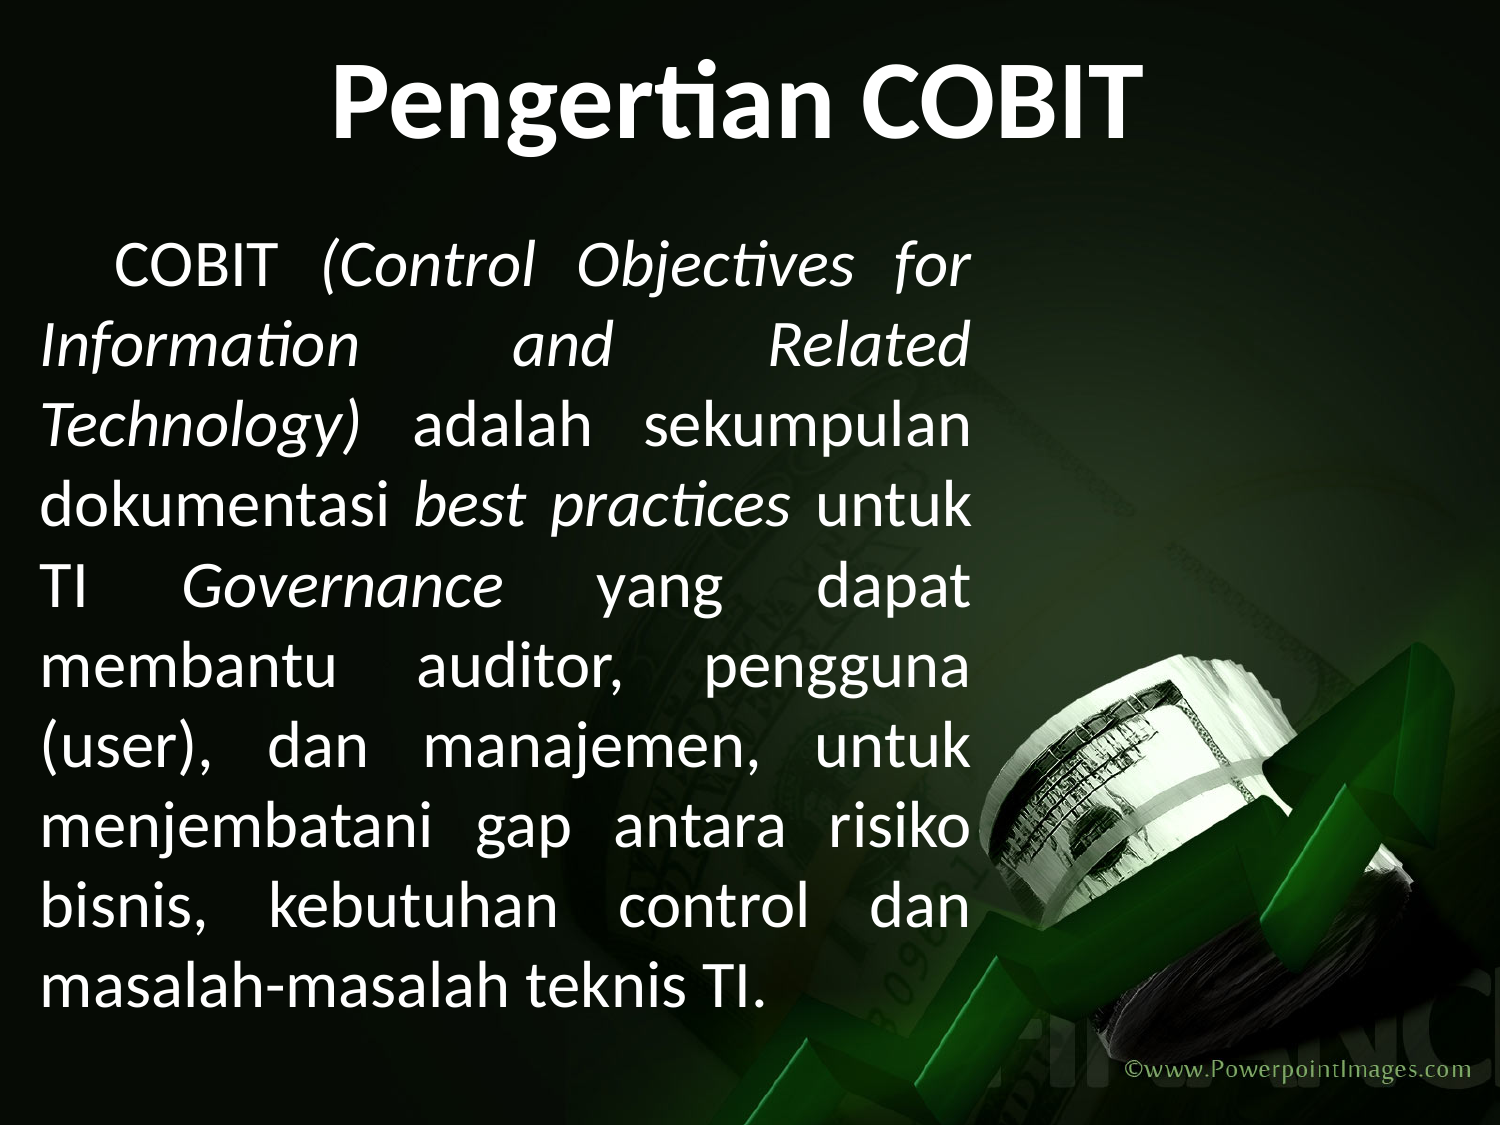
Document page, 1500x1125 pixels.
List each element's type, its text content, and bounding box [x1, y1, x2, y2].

list COBIT (Control Objectives for Information and Related Technology) adalah sekumpulan dokumentasi best practices untuk TI Governance yang dapat membantu auditor, pengguna (user), dan manajemen, untuk menjembatani gap antara risiko bisnis, kebutuhan control dan masalah-masalah teknis TI. [24, 212, 988, 1100]
title Pengertian COBIT [62, 0, 1413, 188]
picture [0, 0, 1500, 1125]
